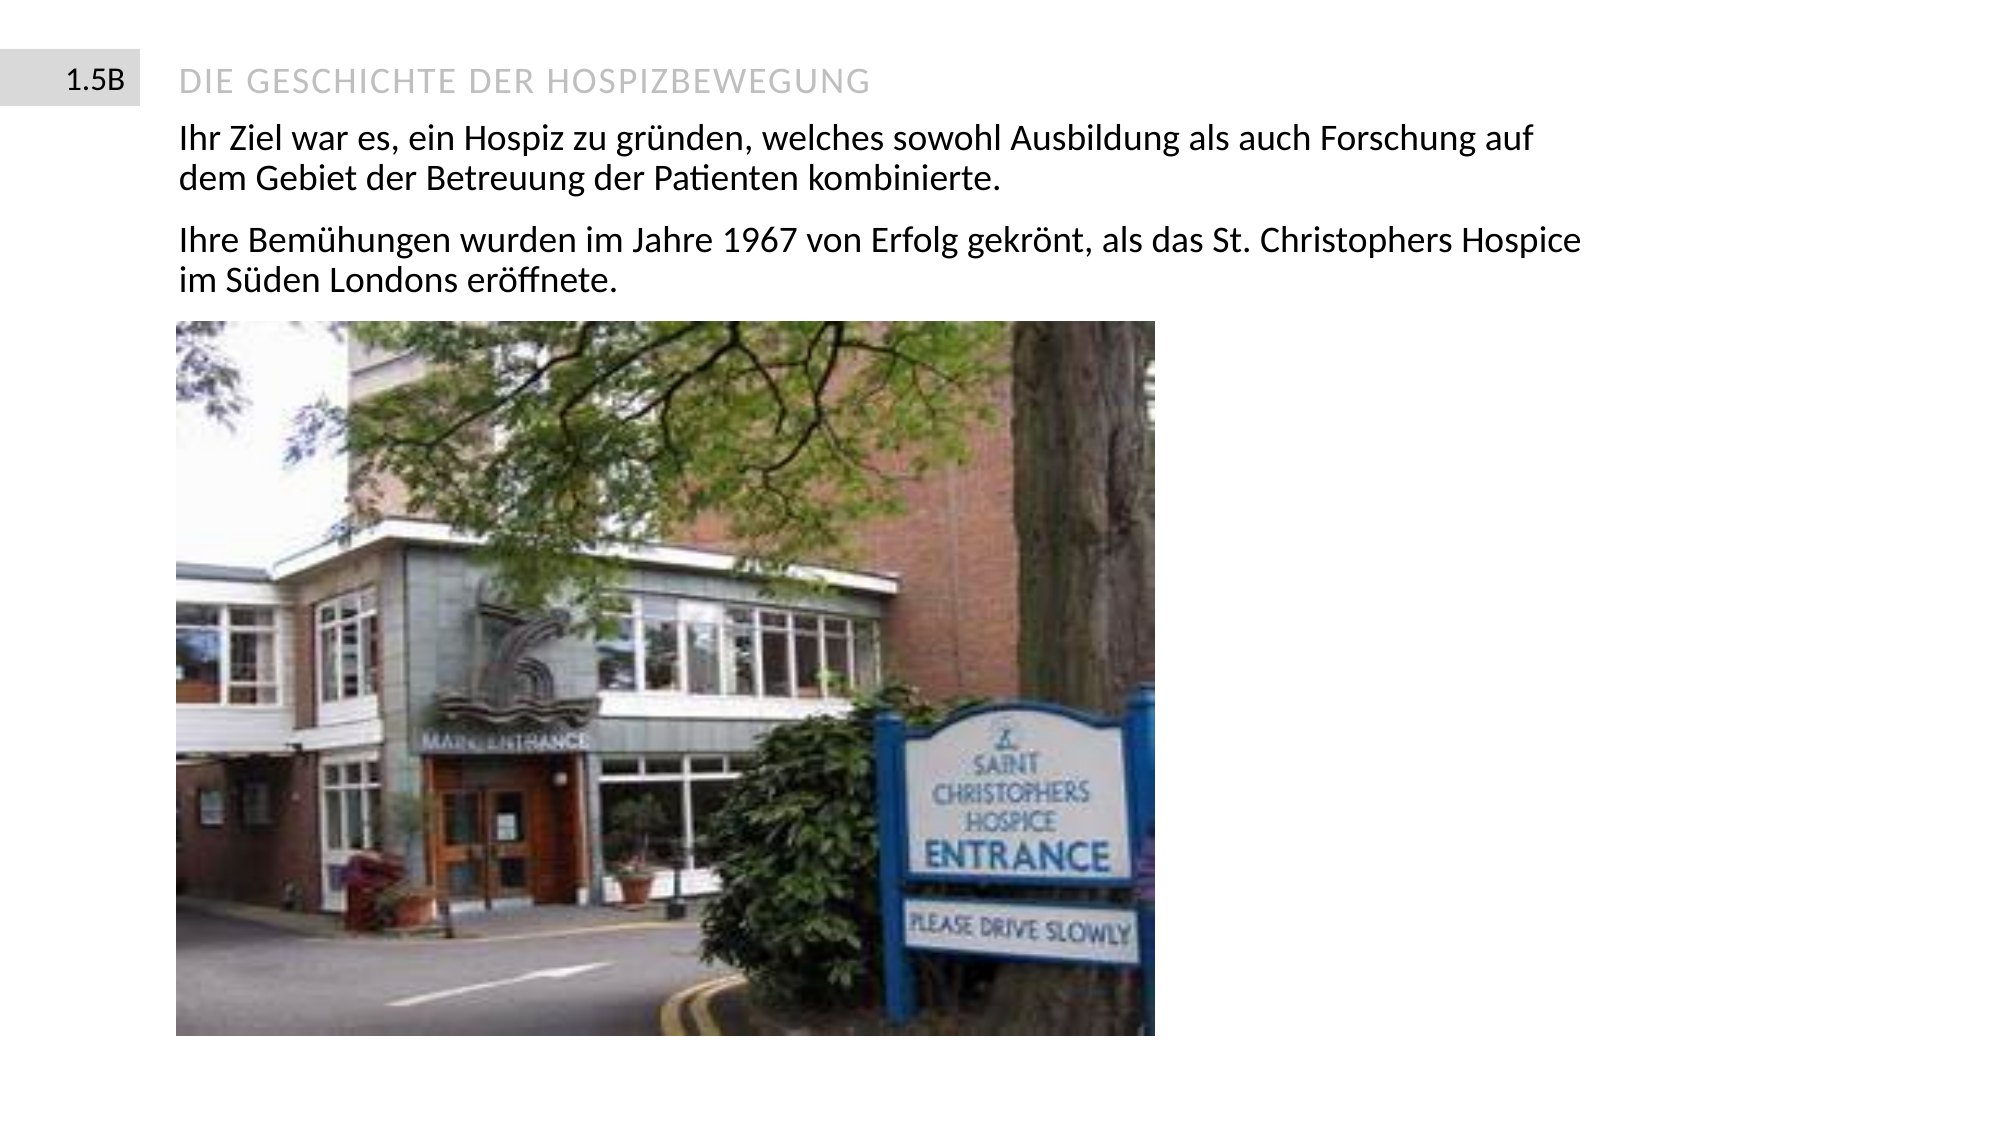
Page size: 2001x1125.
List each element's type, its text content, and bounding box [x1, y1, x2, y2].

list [176, 321, 1155, 1036]
list Ihr Ziel war es, ein Hospiz zu gründen, welches sowohl Ausbildung als auch Forschung auf dem Gebiet der Betreuung der Patienten kombinierte. Ihre Bemühungen wurden im Jahre 1967 von Erfolg gekrönt, als das St. Christophers Hospice im Süden Londons eröffnete. [164, 110, 1791, 322]
